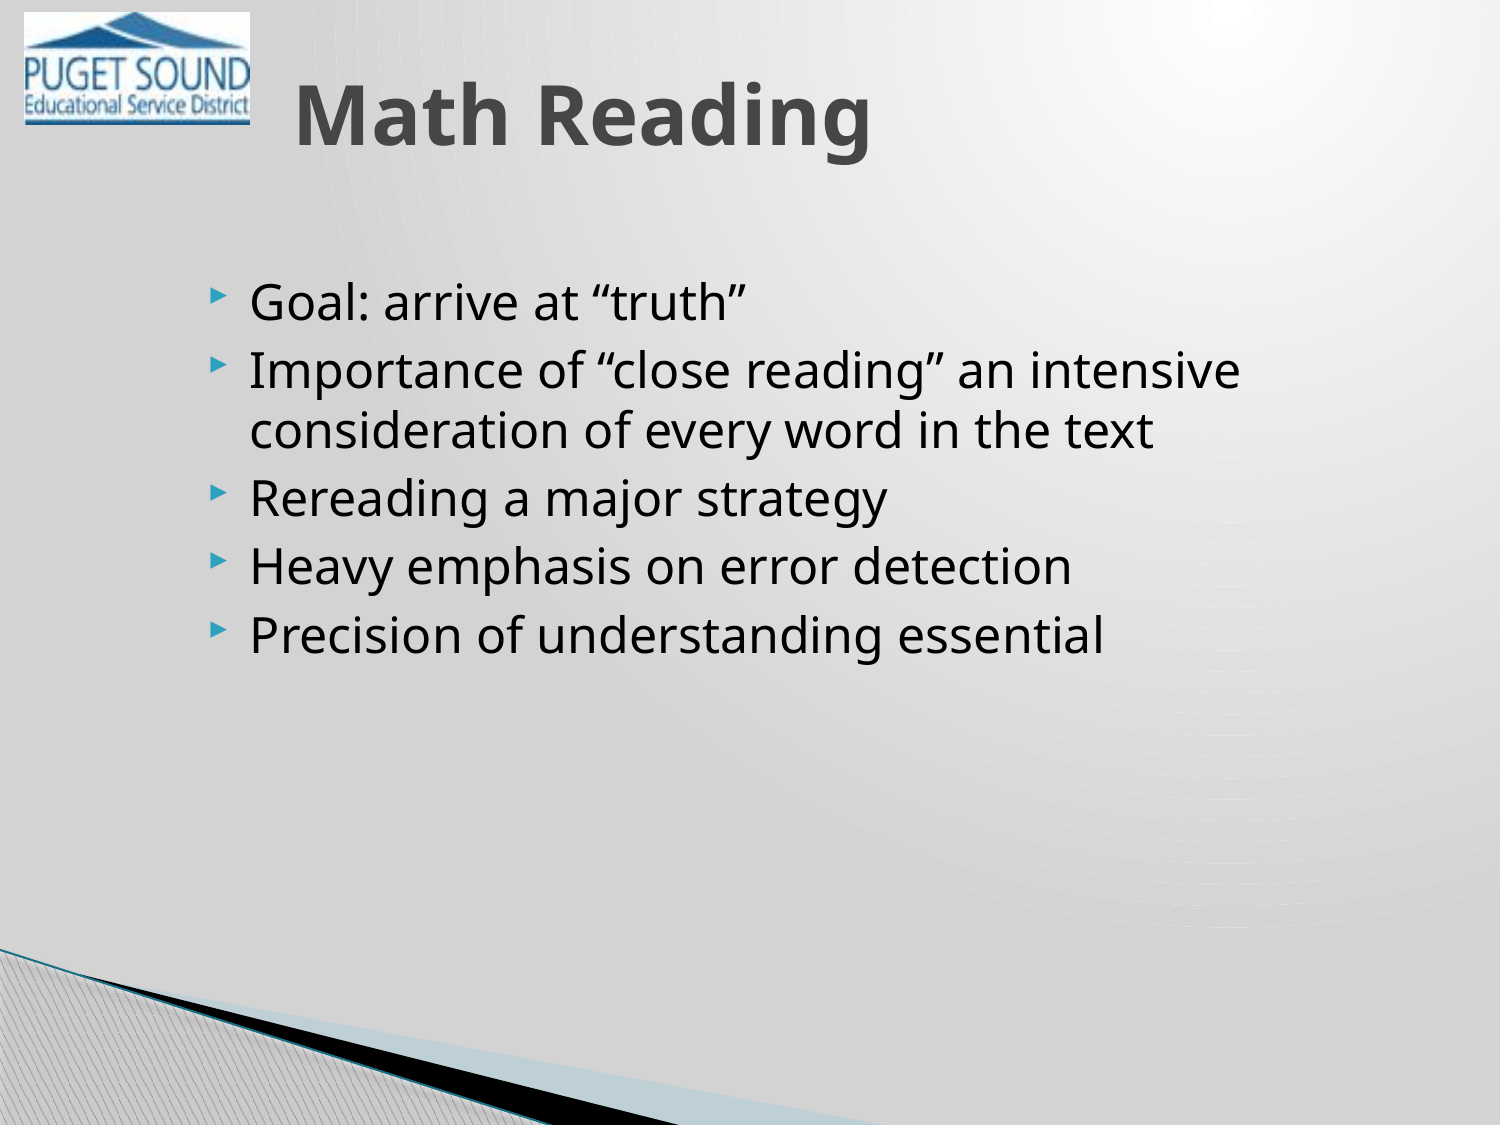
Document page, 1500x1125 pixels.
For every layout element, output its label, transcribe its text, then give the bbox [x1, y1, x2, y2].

list Goal: arrive at “truth” Importance of “close reading” an intensive consideration of every word in the text Rereading a major strategy Heavy emphasis on error detection Precision of understanding essential [174, 262, 1425, 1006]
title Math Reading [278, 37, 1425, 188]
picture [24, 12, 250, 125]
